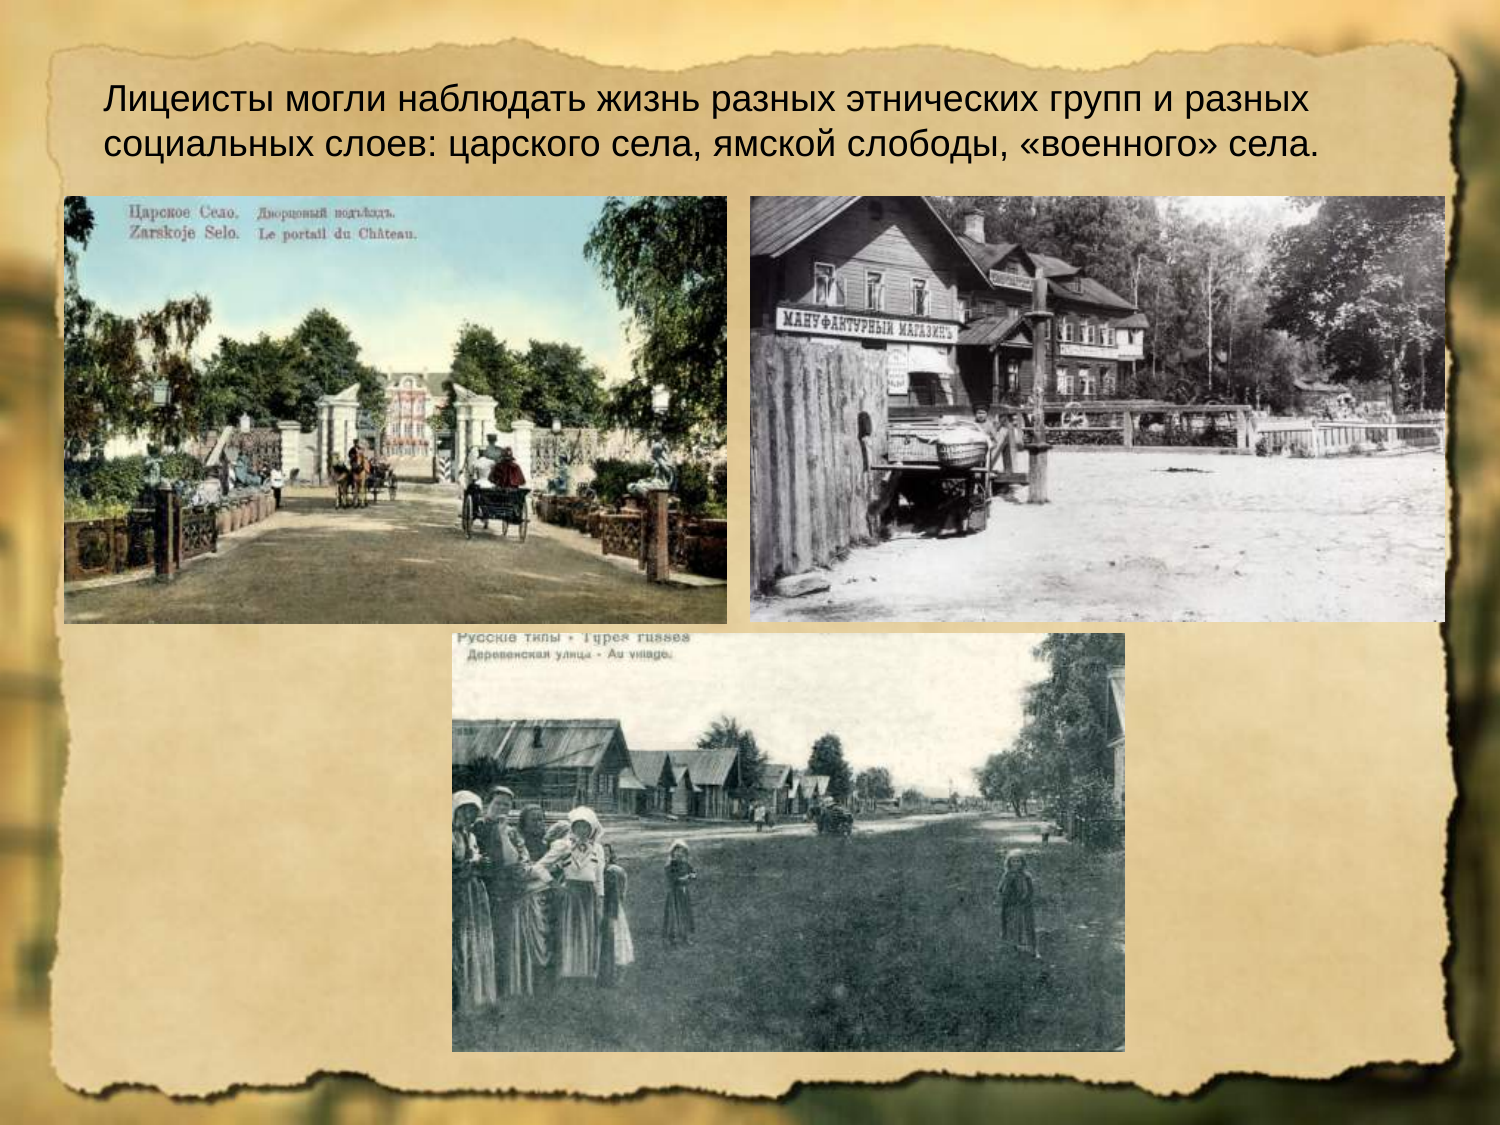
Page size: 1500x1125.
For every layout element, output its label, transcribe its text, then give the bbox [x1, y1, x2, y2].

text_box Лицеисты могли наблюдать жизнь разных этнических групп и разных социальных слоев: царского села, ямской слободы, «военного» села. [88, 66, 1424, 172]
picture [0, 0, 1500, 1125]
